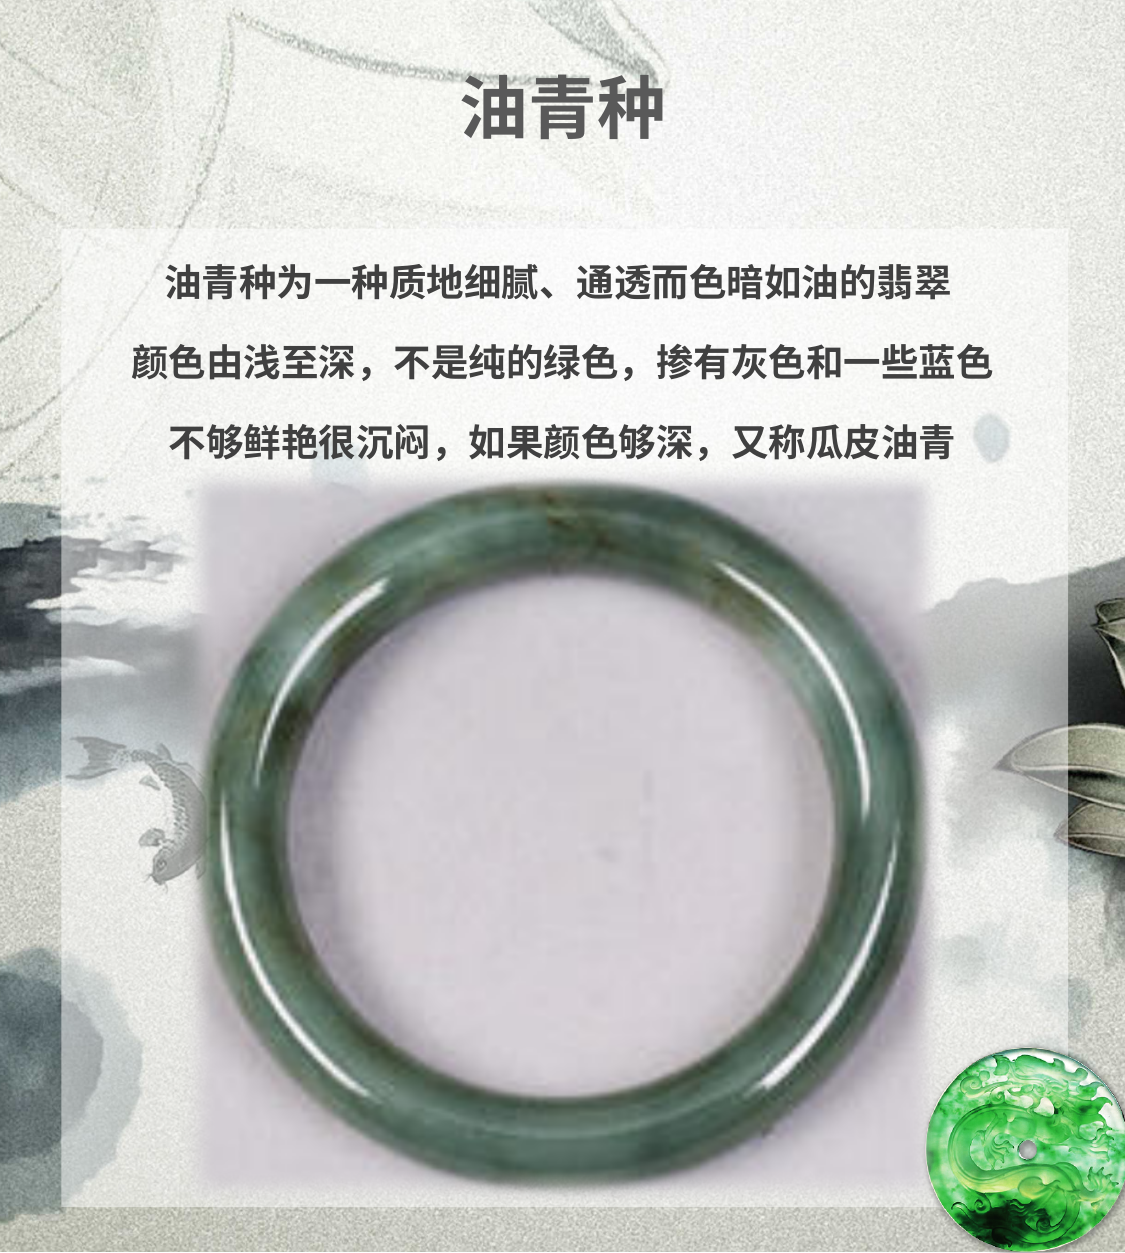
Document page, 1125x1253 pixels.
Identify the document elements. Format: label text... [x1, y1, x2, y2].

title 油青种 [60, 32, 1066, 192]
list 油青种为一种质地细腻、通透而色暗如油的翡翠 颜色由浅至深，不是纯的绿色，掺有灰色和一些蓝色 不够鲜艳很沉闷，如果颜色够深，又称瓜皮油青 [58, 228, 1066, 1208]
picture [0, 0, 1125, 1253]
